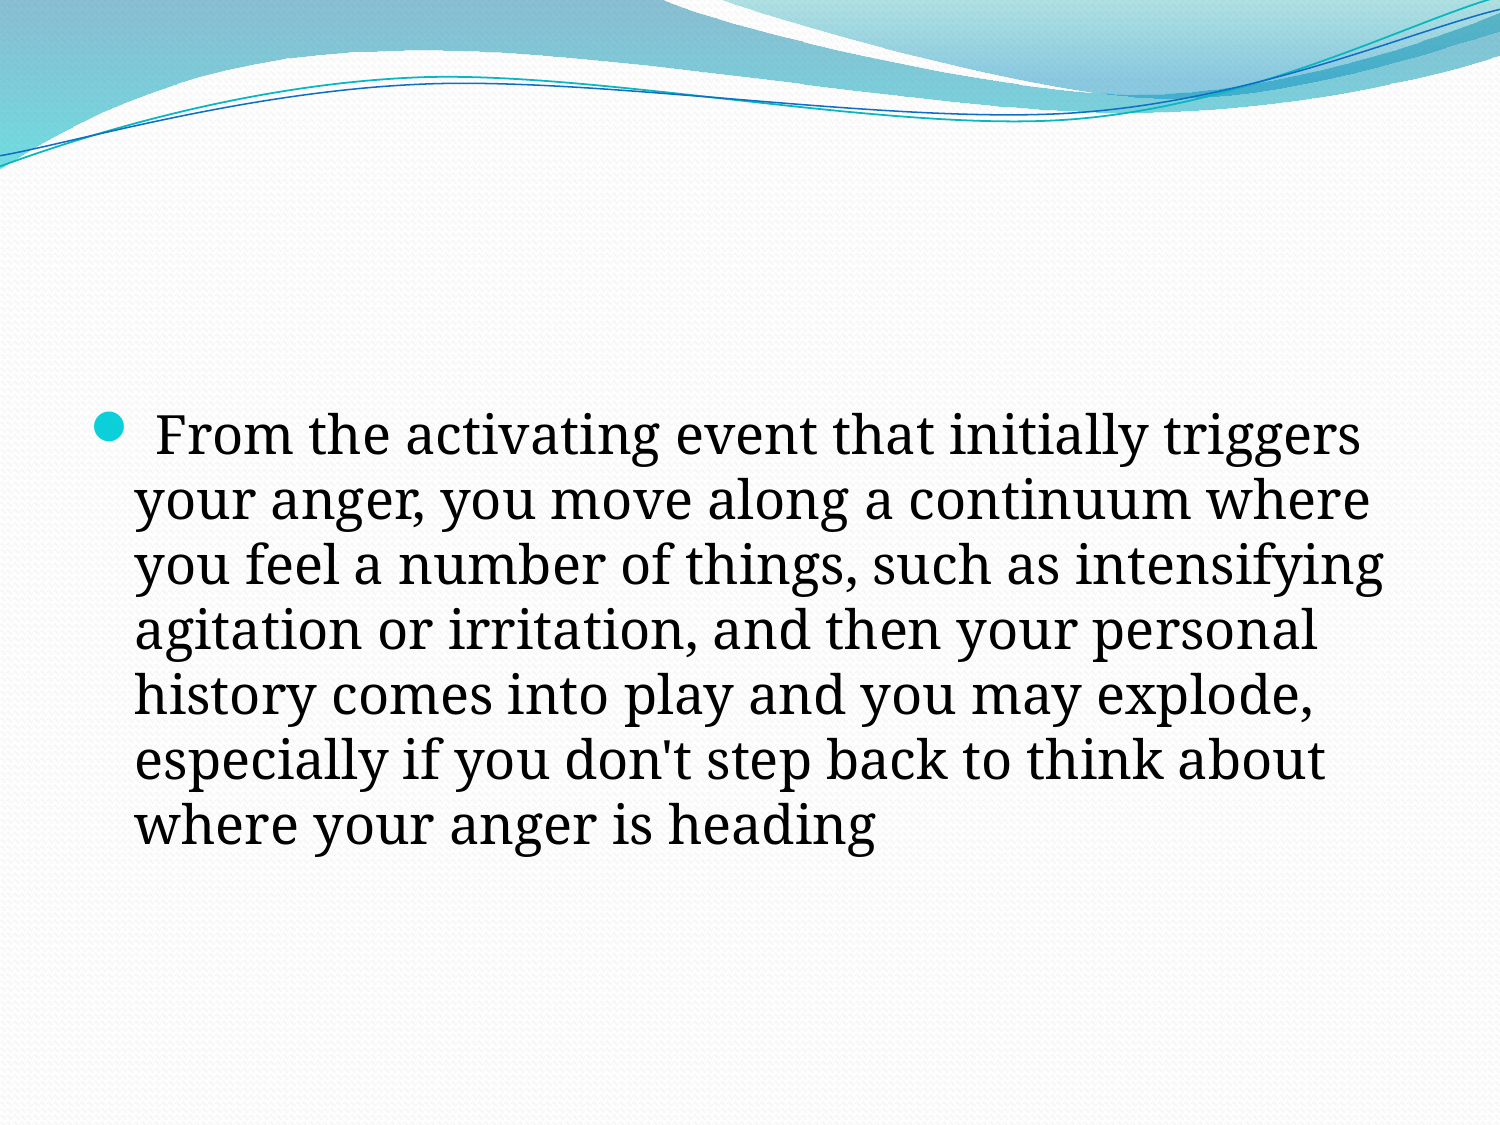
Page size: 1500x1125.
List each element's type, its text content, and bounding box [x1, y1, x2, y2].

list From the activating event that initially triggers your anger, you move along a continuum where you feel a number of things, such as intensifying agitation or irritation, and then your personal history comes into play and you may explode, especially if you don't step back to think about where your anger is heading [75, 317, 1425, 1038]
